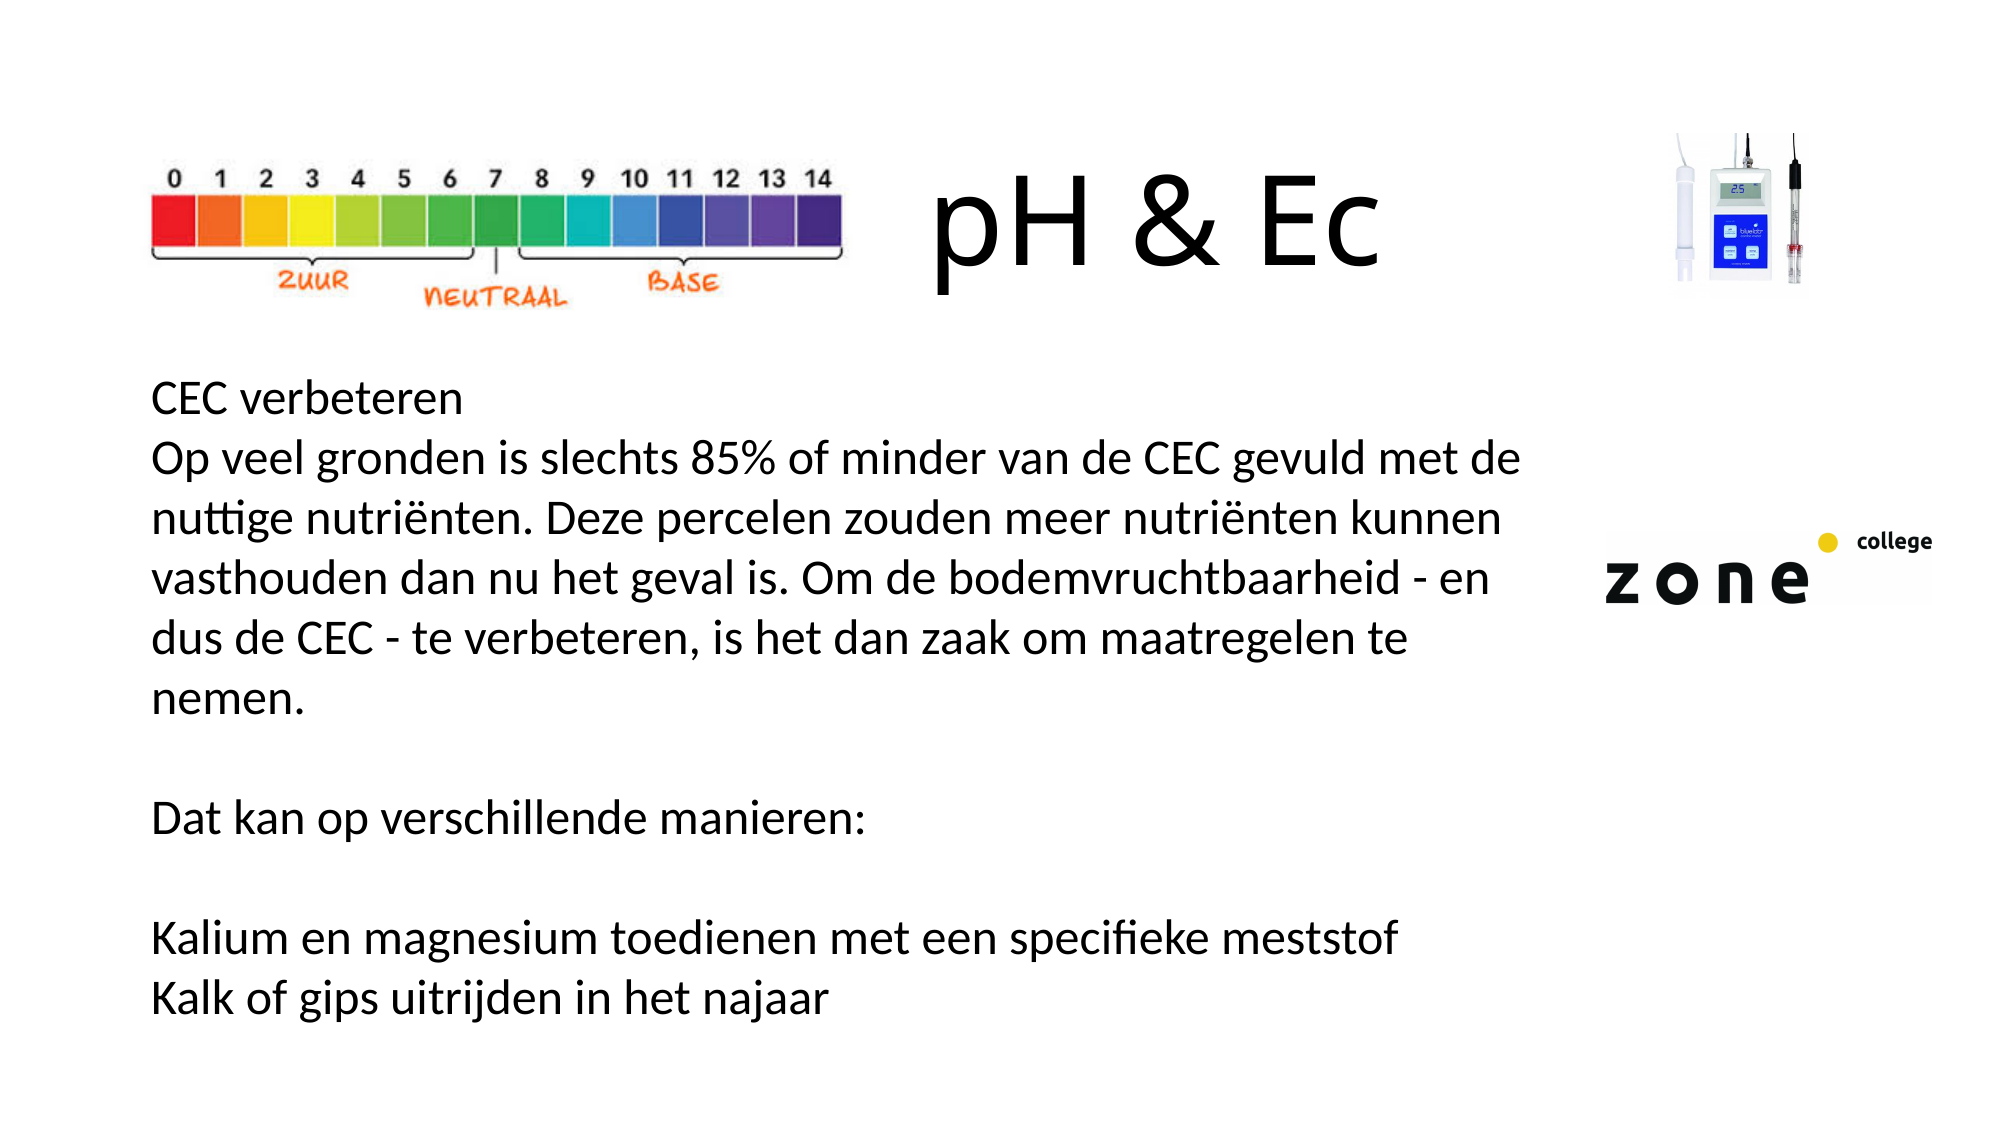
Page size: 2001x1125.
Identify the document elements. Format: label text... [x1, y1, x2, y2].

picture [1606, 531, 1932, 605]
picture [136, 147, 860, 318]
text_box pH & Ec [912, 133, 1399, 298]
picture [1654, 133, 1821, 299]
text_box CEC verbeteren Op veel gronden is slechts 85% of minder van de CEC gevuld met de nuttige nutriënten. Deze percelen zouden meer nutriënten kunnen vasthouden dan nu het geval is. Om de bodemvruchtbaarheid - en dus de CEC - te verbeteren, is het dan zaak om maatregelen te nemen. Dat kan op verschillende manieren: Kalium en magnesium toedienen met een specifieke meststof Kalk of gips uitrijden in het najaar [136, 356, 1579, 1032]
